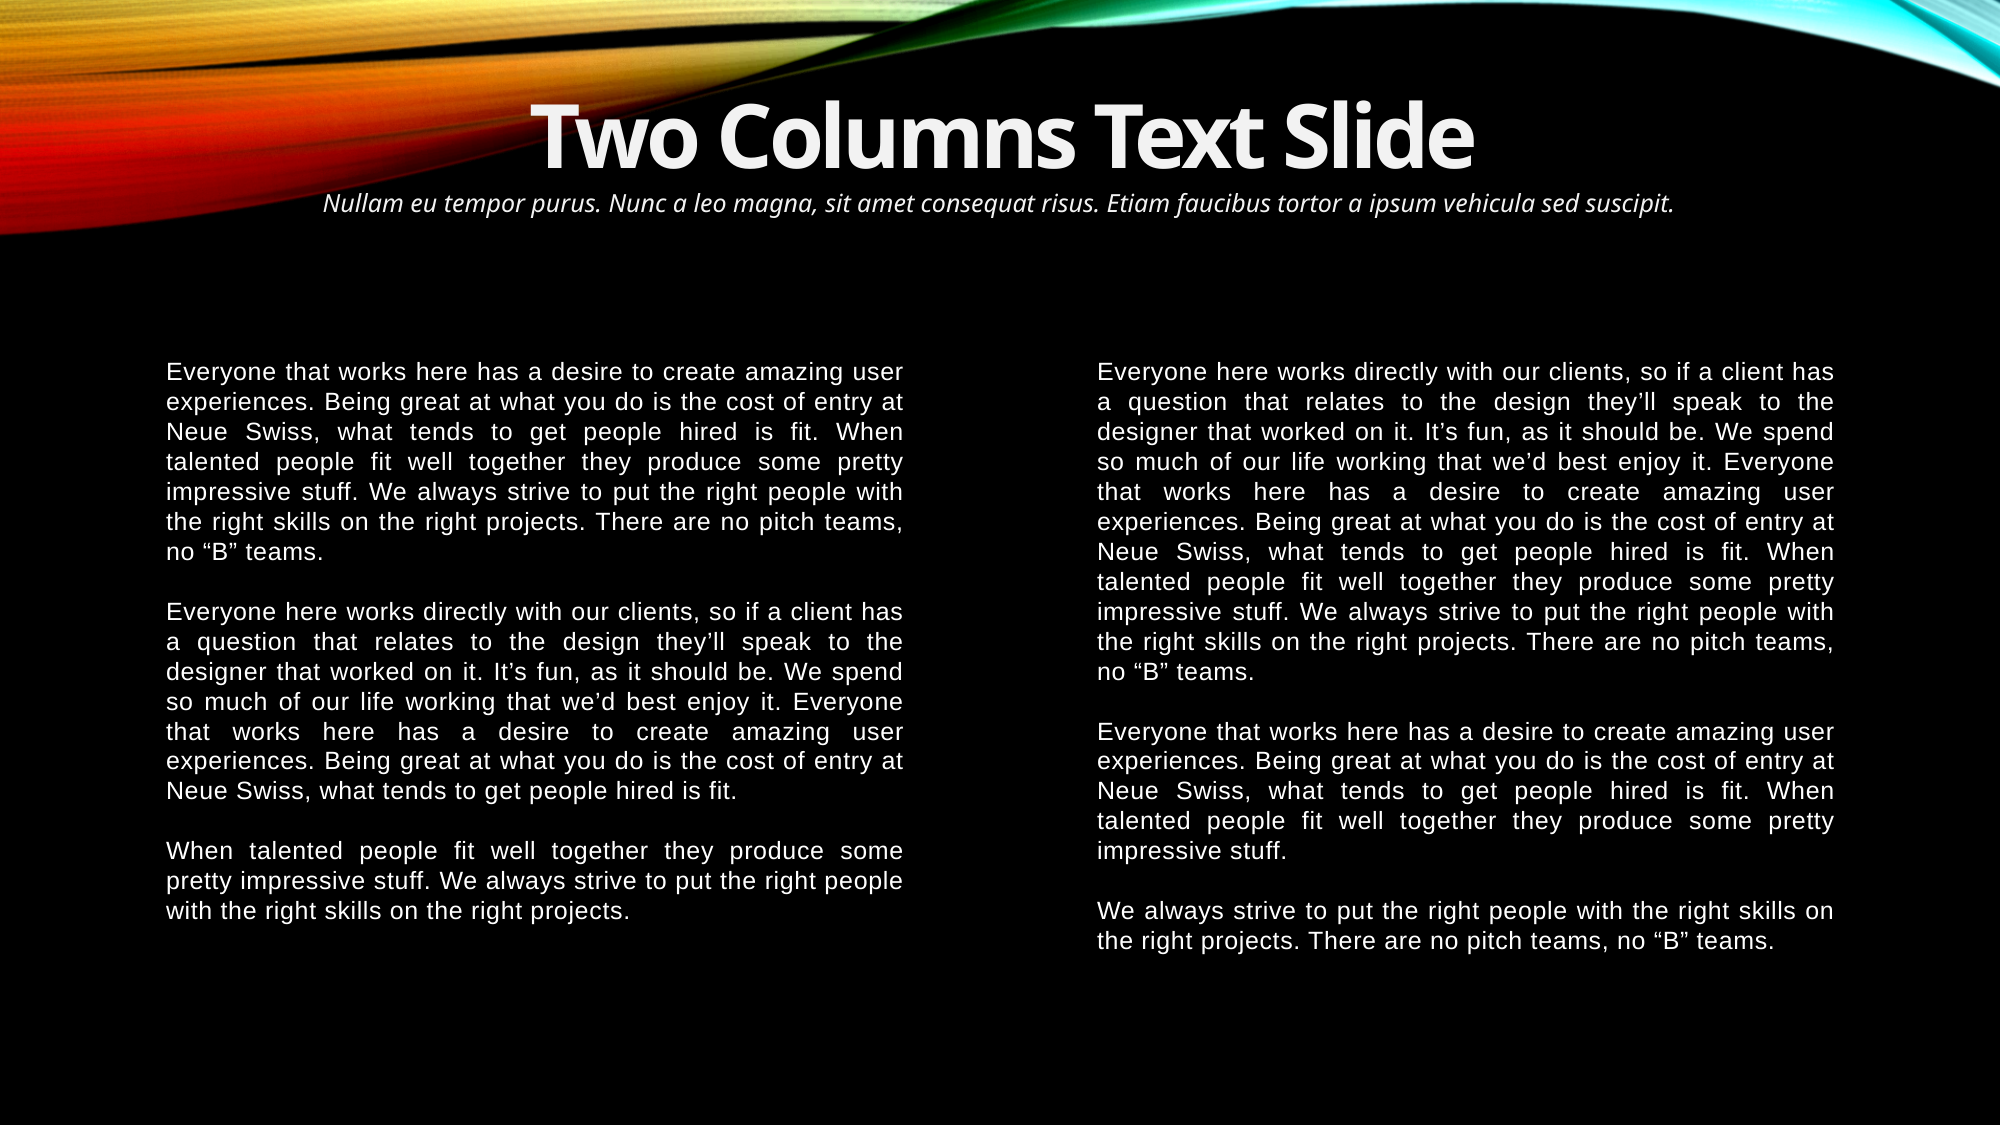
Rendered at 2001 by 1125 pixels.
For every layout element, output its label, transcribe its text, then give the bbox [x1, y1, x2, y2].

picture [0, 0, 2000, 237]
text_box Two Columns Text Slide [519, 74, 1489, 182]
text_box Everyone that works here has a desire to create amazing user experiences. Being great at what you do is the cost of entry at Neue Swiss, what tends to get people hired is fit. When talented people fit well together they produce some pretty impressive stuff. We always strive to put the right people with the right skills on the right projects. There are no pitch teams, no “B” teams. Everyone here works directly with our clients, so if a client has a question that relates to the design they’ll speak to the designer that worked on it. It’s fun, as it should be. We spend so much of our life working that we’d best enjoy it. Everyone that works here has a desire to create amazing user experiences. Being great at what you do is the cost of entry at Neue Swiss, what tends to get people hired is fit. When talented people fit well together they produce some pretty impressive stuff. We always strive to put the right people with the right skills on the right projects. [151, 348, 921, 932]
text_box Everyone here works directly with our clients, so if a client has a question that relates to the design they’ll speak to the designer that worked on it. It’s fun, as it should be. We spend so much of our life working that we’d best enjoy it. Everyone that works here has a desire to create amazing user experiences. Being great at what you do is the cost of entry at Neue Swiss, what tends to get people hired is fit. When talented people fit well together they produce some pretty impressive stuff. We always strive to put the right people with the right skills on the right projects. There are no pitch teams, no “B” teams. Everyone that works here has a desire to create amazing user experiences. Being great at what you do is the cost of entry at Neue Swiss, what tends to get people hired is fit. When talented people fit well together they produce some pretty impressive stuff. We always strive to put the right people with the right skills on the right projects. There are no pitch teams, no “B” teams. [1082, 348, 1852, 992]
text_box Nullam eu tempor purus. Nunc a leo magna, sit amet consequat risus. Etiam faucibus tortor a ipsum vehicula sed suscipit. [123, 182, 1884, 223]
